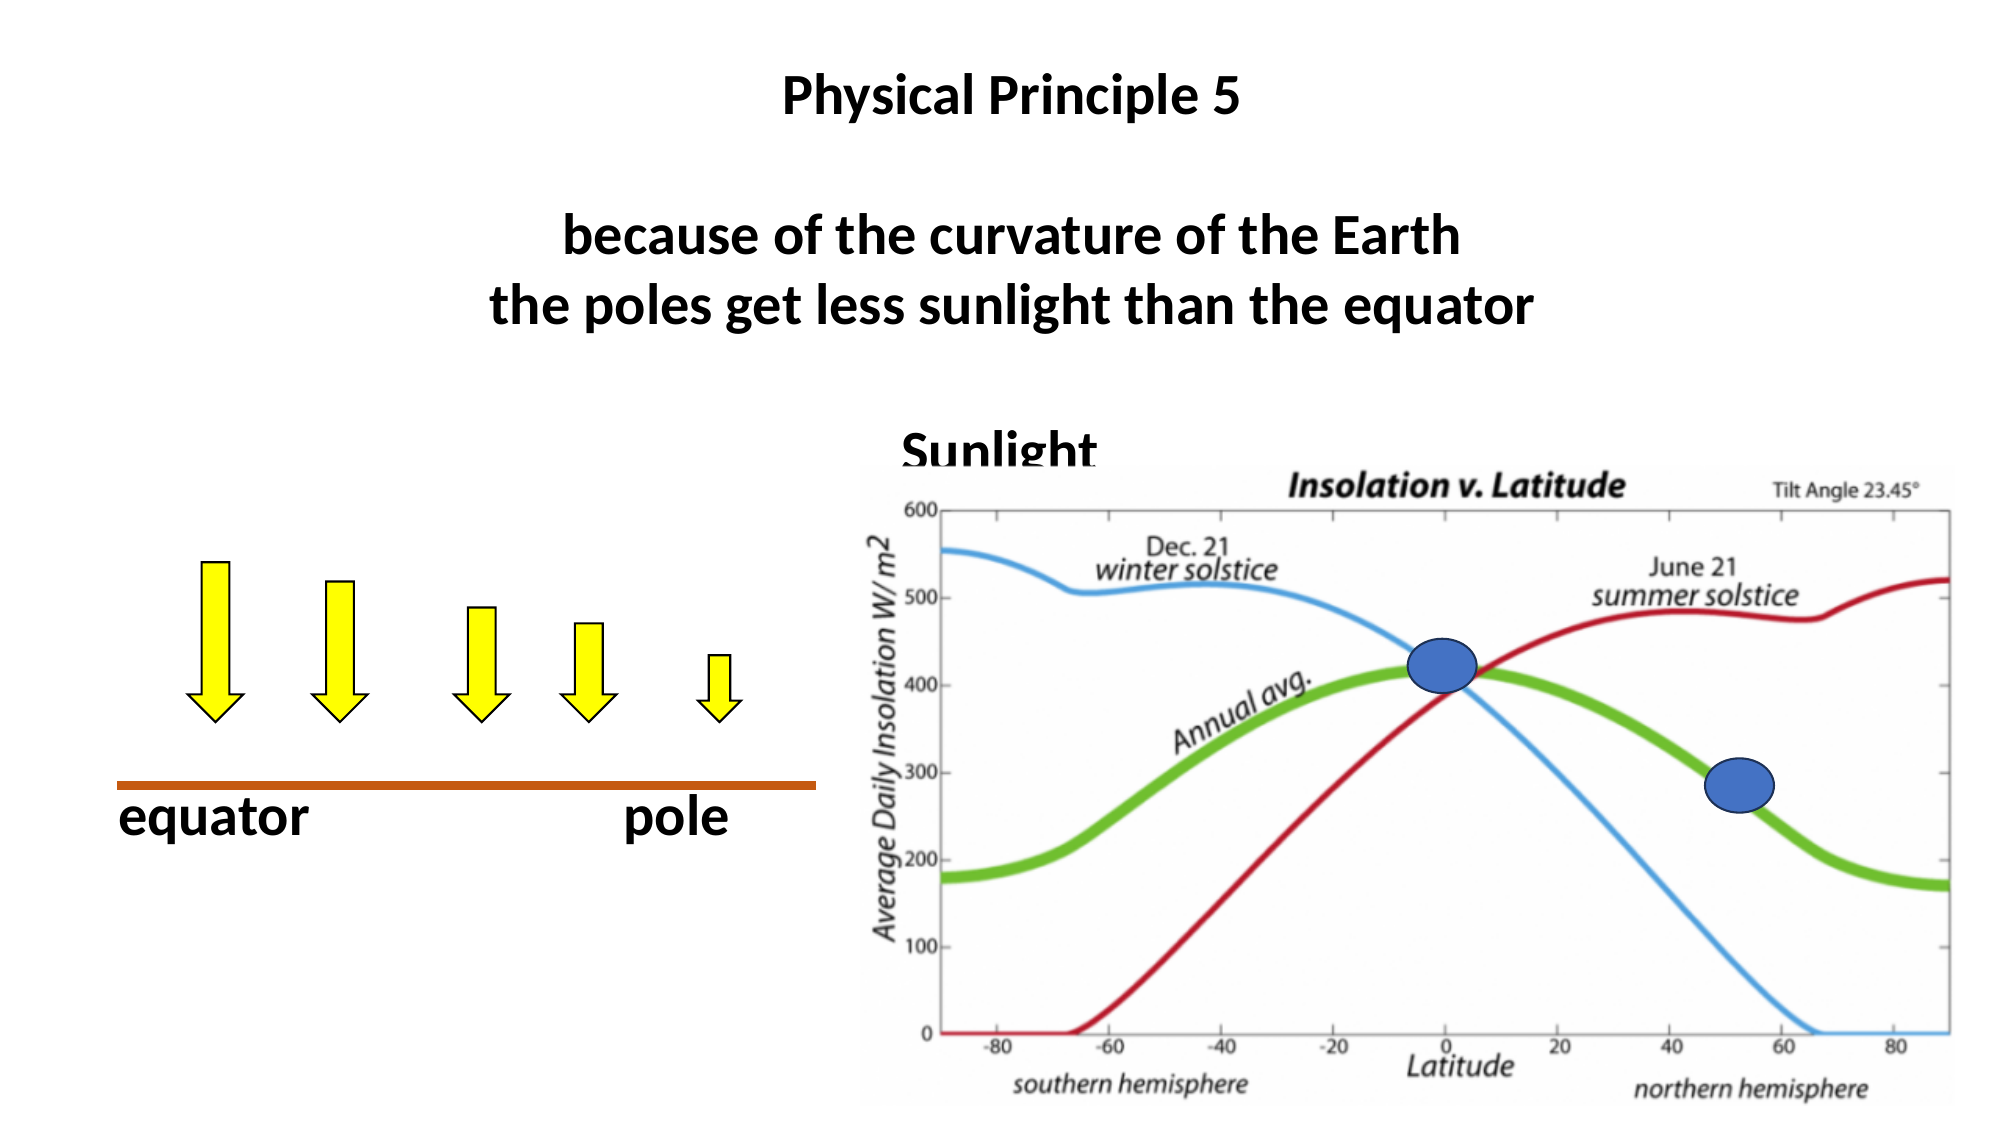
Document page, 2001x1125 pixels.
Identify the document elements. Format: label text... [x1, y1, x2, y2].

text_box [103, 562, 837, 927]
picture [860, 465, 1955, 1106]
text_box Sunlight [114, 405, 1886, 561]
text_box Physical Principle 5 because of the curvature of the Earth the poles get less sunlight than the equator [126, 49, 1898, 414]
